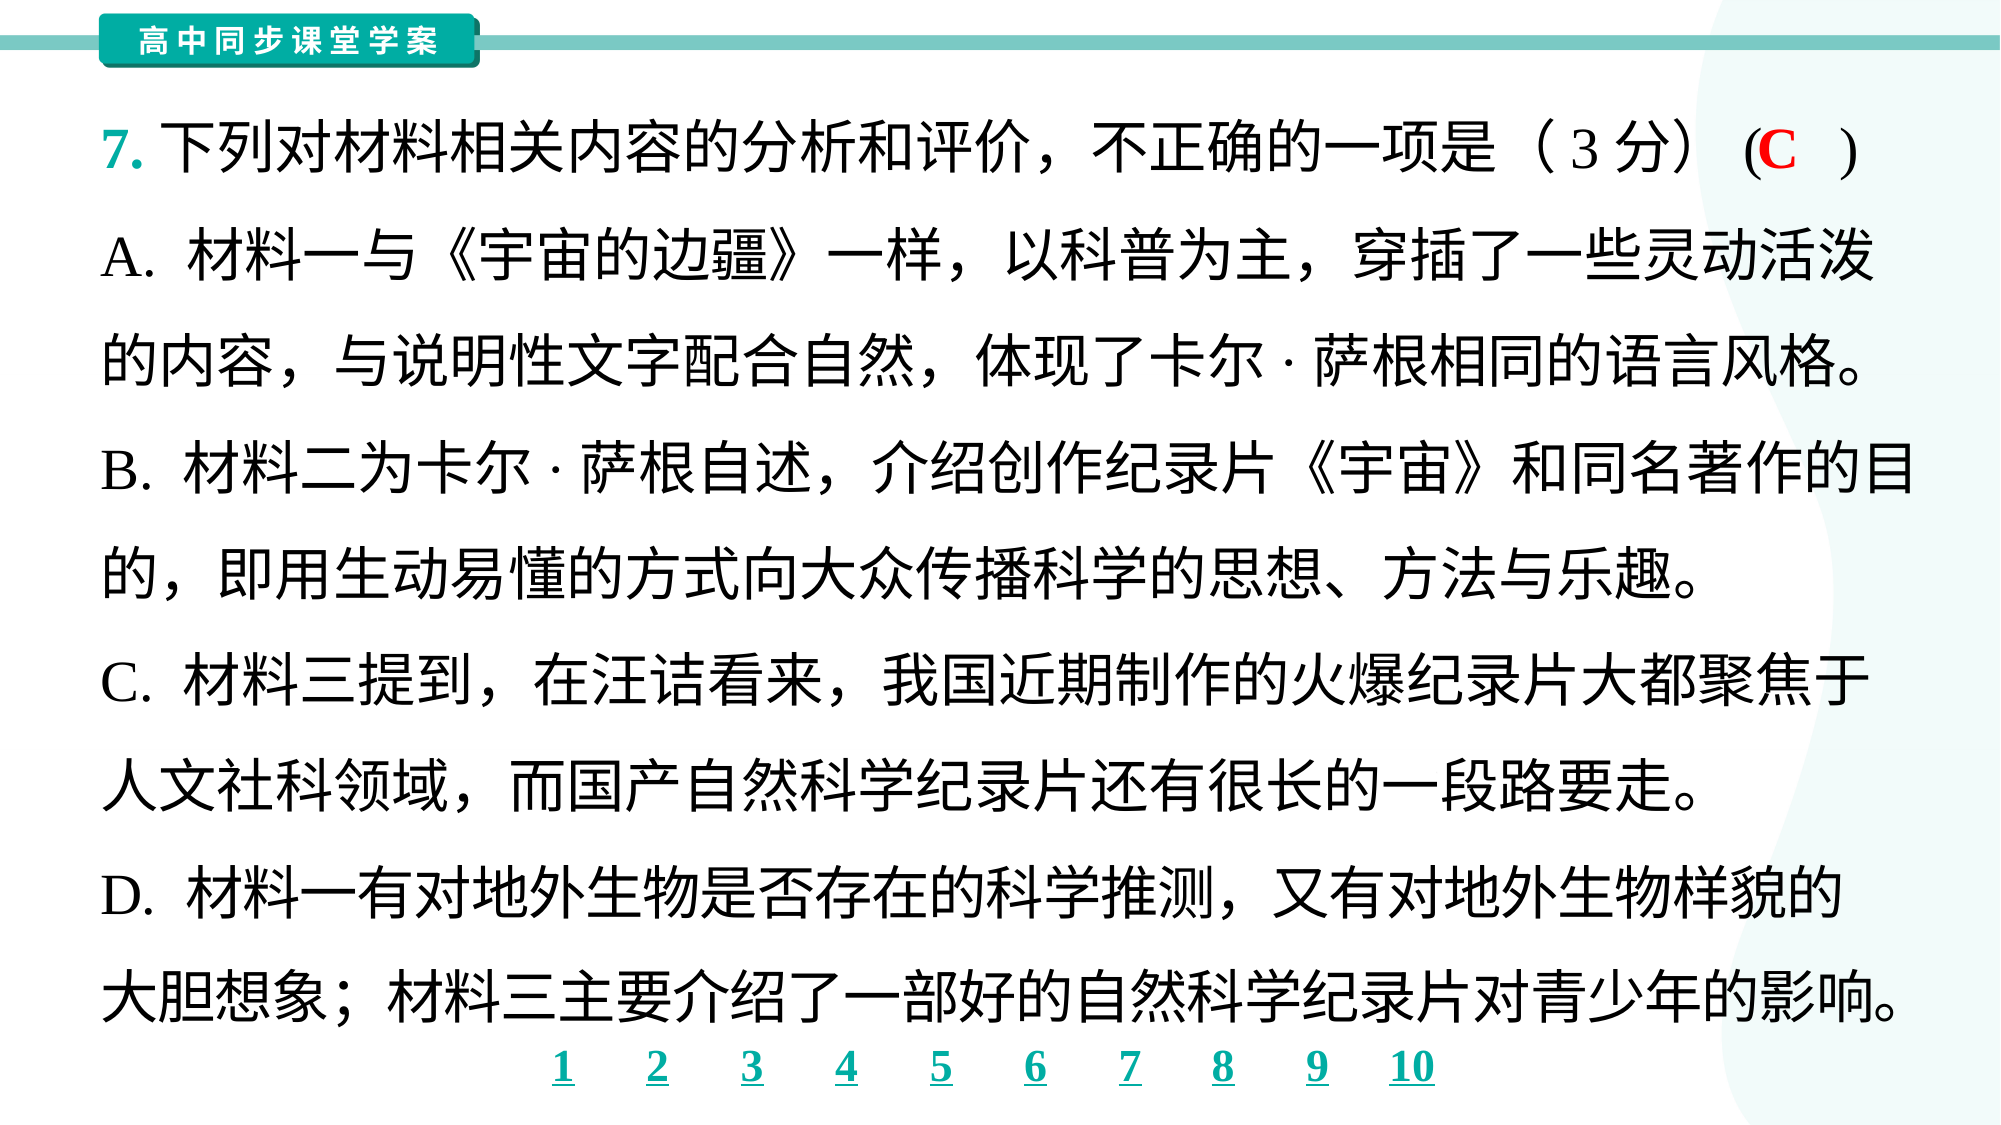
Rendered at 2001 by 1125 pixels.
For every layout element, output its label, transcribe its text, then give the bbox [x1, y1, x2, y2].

text_box C [1735, 75, 1821, 169]
text_box 7.下列对材料相关内容的分析和评价，不正确的一项是（3分）( ) [1821, 76, 1899, 169]
text_box A. 材料一与《宇宙的边疆》一样，以科普为主，穿插了一些灵动活泼 的内容，与说明性文字配合自然，体现了卡尔·萨根相同的语言风格。 B. 材料二为卡尔·萨根自述，介绍创作纪录片《宇宙》和同名著作的目 的，即用生动易懂的方式向大众传播科学的思想、方法与乐趣。 C. 材料三提到，在汪诘看来，我国近期制作的火爆纪录片大都聚焦于 人文社科领域，而国产自然科学纪录片还有很长的一段路要走。 D. 材料一有对地外生物是否存在的科学推测，又有对地外生物样貌的 大胆想象；材料三主要介绍了一部好的自然科学纪录片对青少年的影响。 [100, 182, 1899, 1019]
picture [0, 0, 2000, 1125]
text_box 7.下列对材料相关内容的分析和评价，不正确的一项是（3分）( ) [100, 76, 1735, 169]
